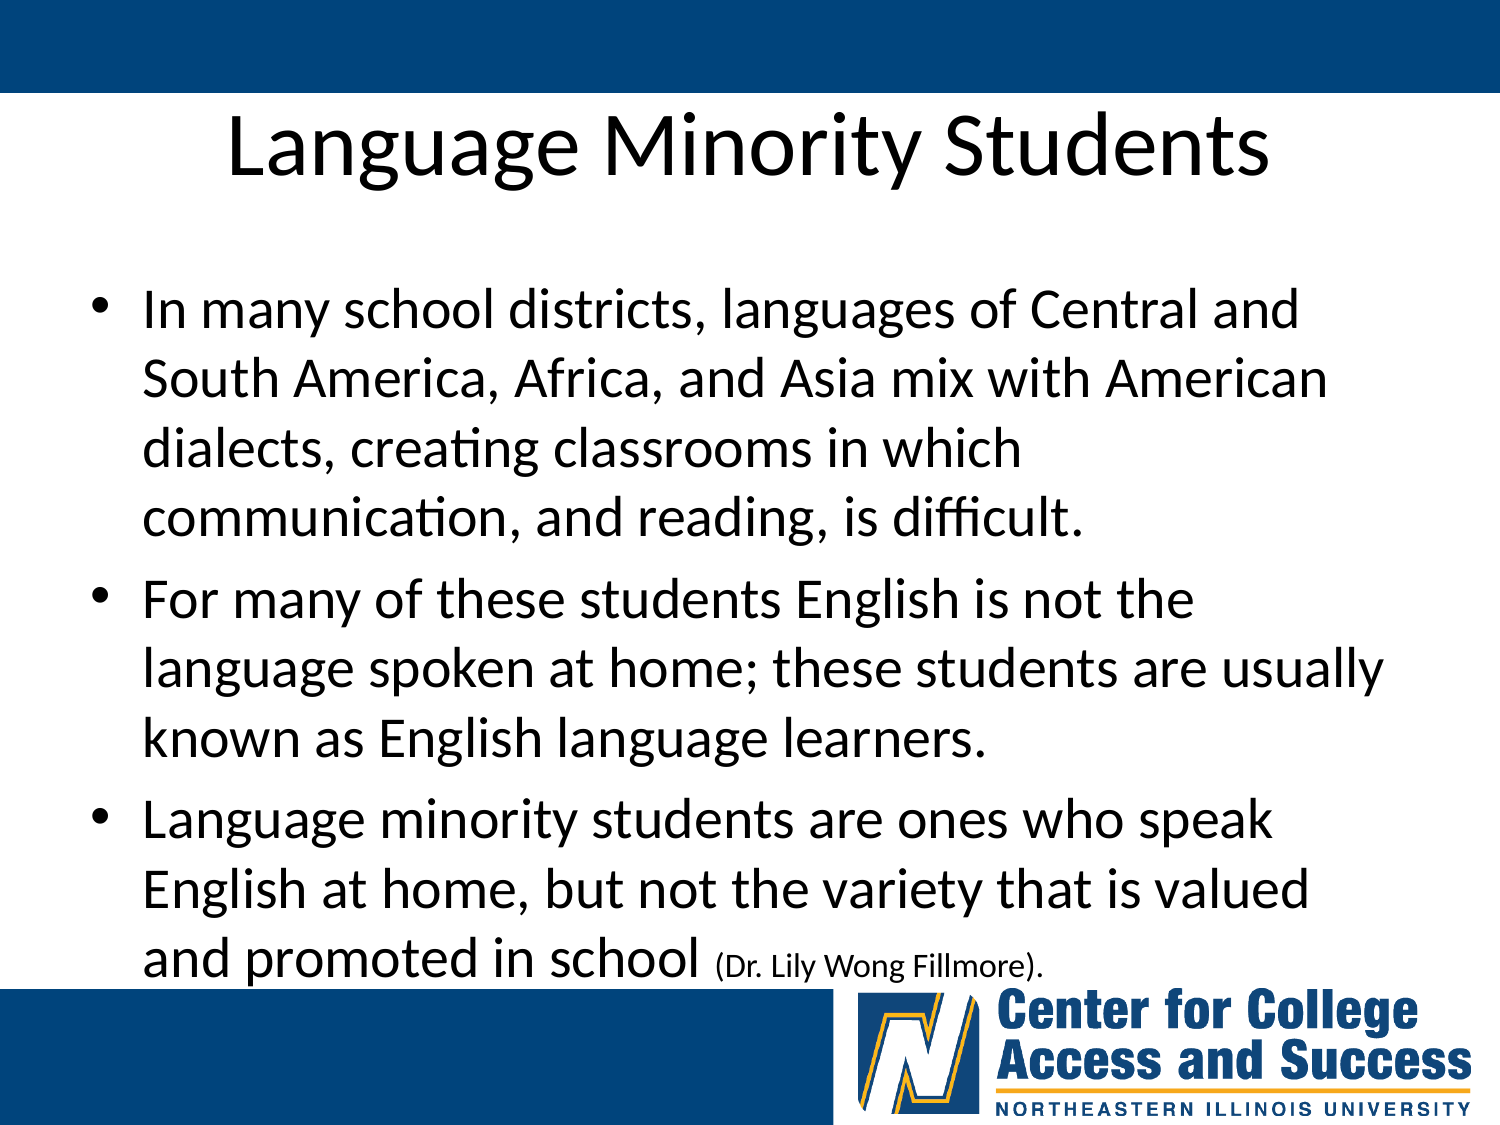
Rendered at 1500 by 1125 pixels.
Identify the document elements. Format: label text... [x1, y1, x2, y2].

title Language Minority Students [75, 102, 1425, 233]
picture [0, 989, 834, 1125]
picture [0, 0, 1500, 93]
list In many school districts, languages of Central and South America, Africa, and Asia mix with American dialects, creating classrooms in which communication, and reading, is difficult. For many of these students English is not the language spoken at home; these students are usually known as English language learners. Language minority students are ones who speak English at home, but not the variety that is valued and promoted in school (Dr. Lily Wong Fillmore). [75, 262, 1425, 1005]
picture [858, 988, 1471, 1116]
